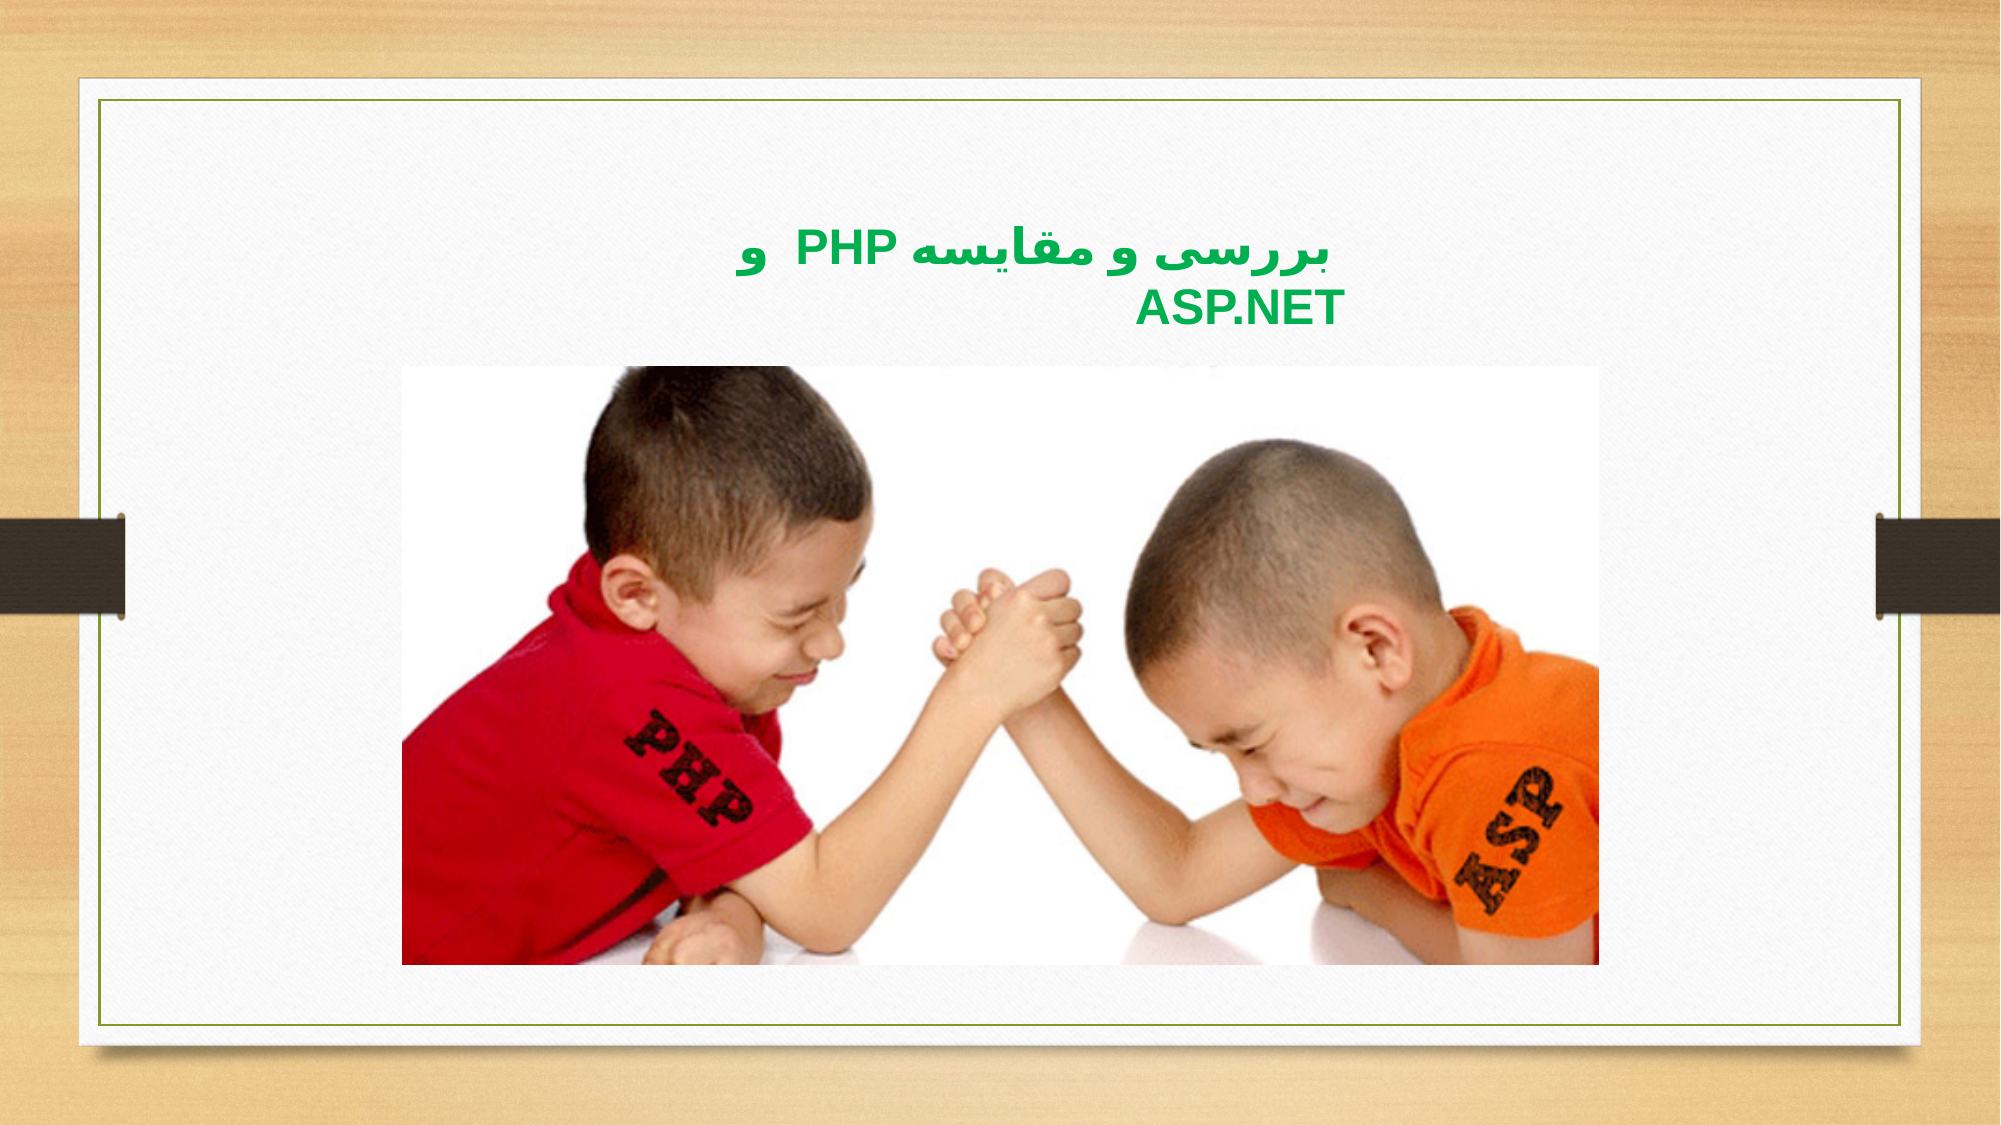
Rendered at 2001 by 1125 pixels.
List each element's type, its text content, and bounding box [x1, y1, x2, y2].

picture [0, 0, 2001, 1125]
text_box بررسی و مقایسه PHP و ASP.NET [564, 206, 1360, 342]
